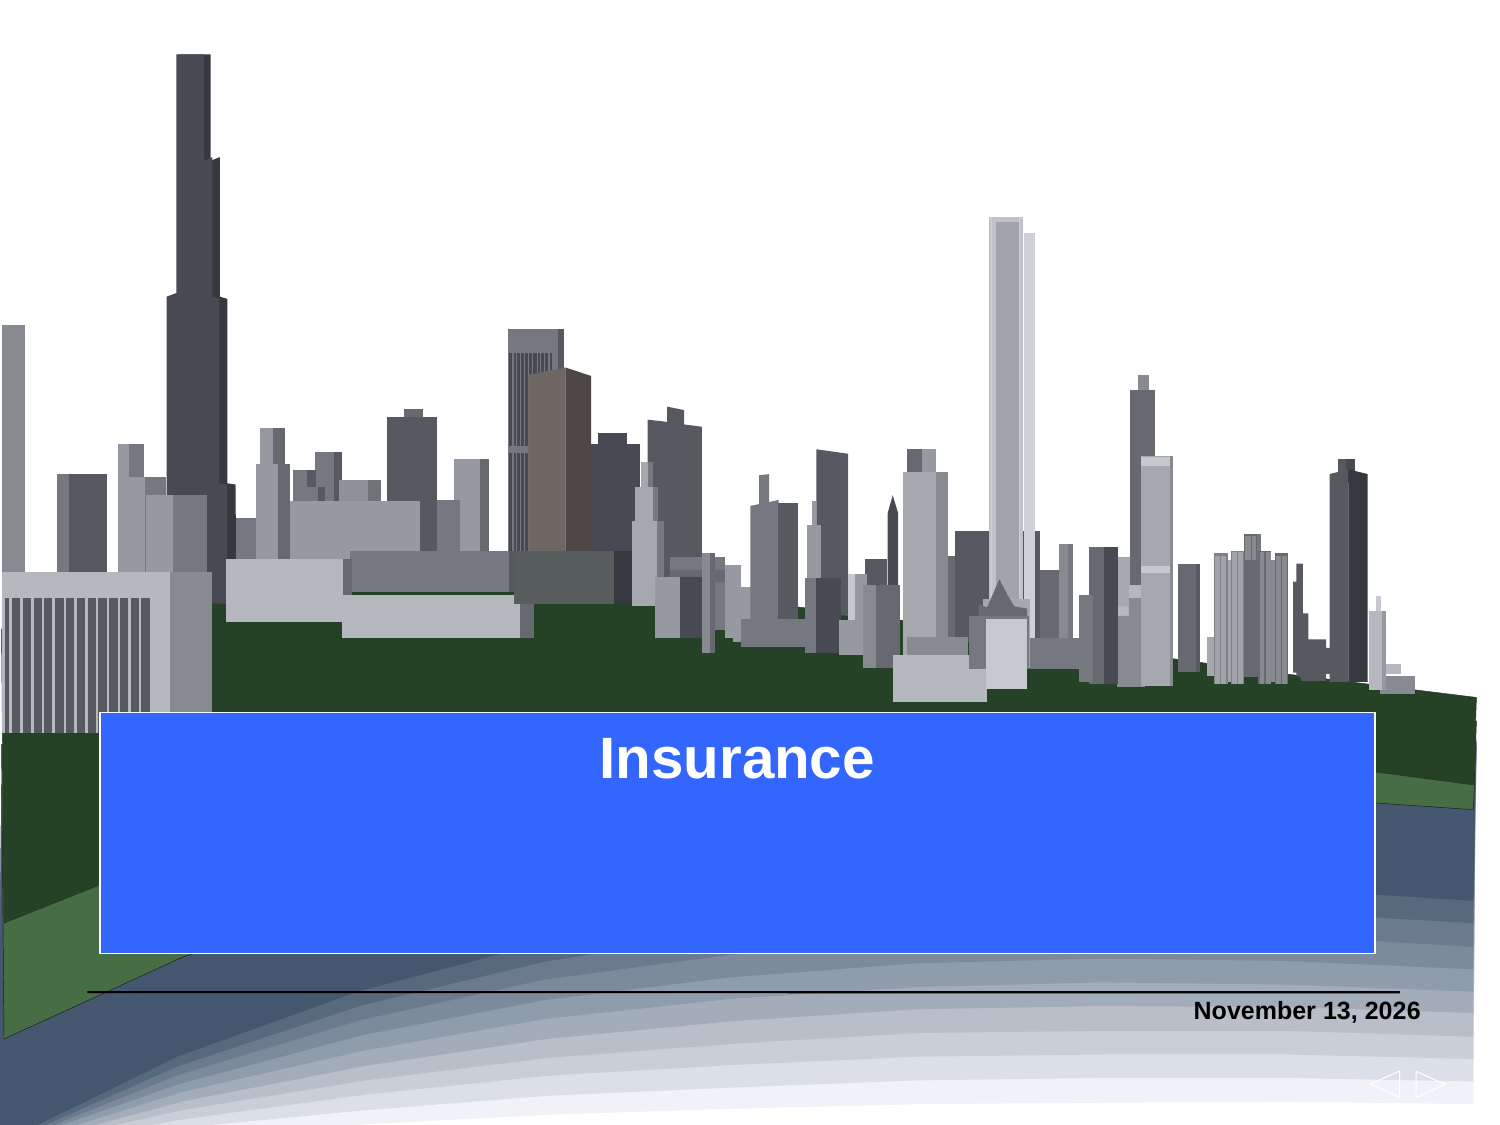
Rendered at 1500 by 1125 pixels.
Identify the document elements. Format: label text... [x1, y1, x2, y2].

title Insurance [99, 712, 1376, 954]
